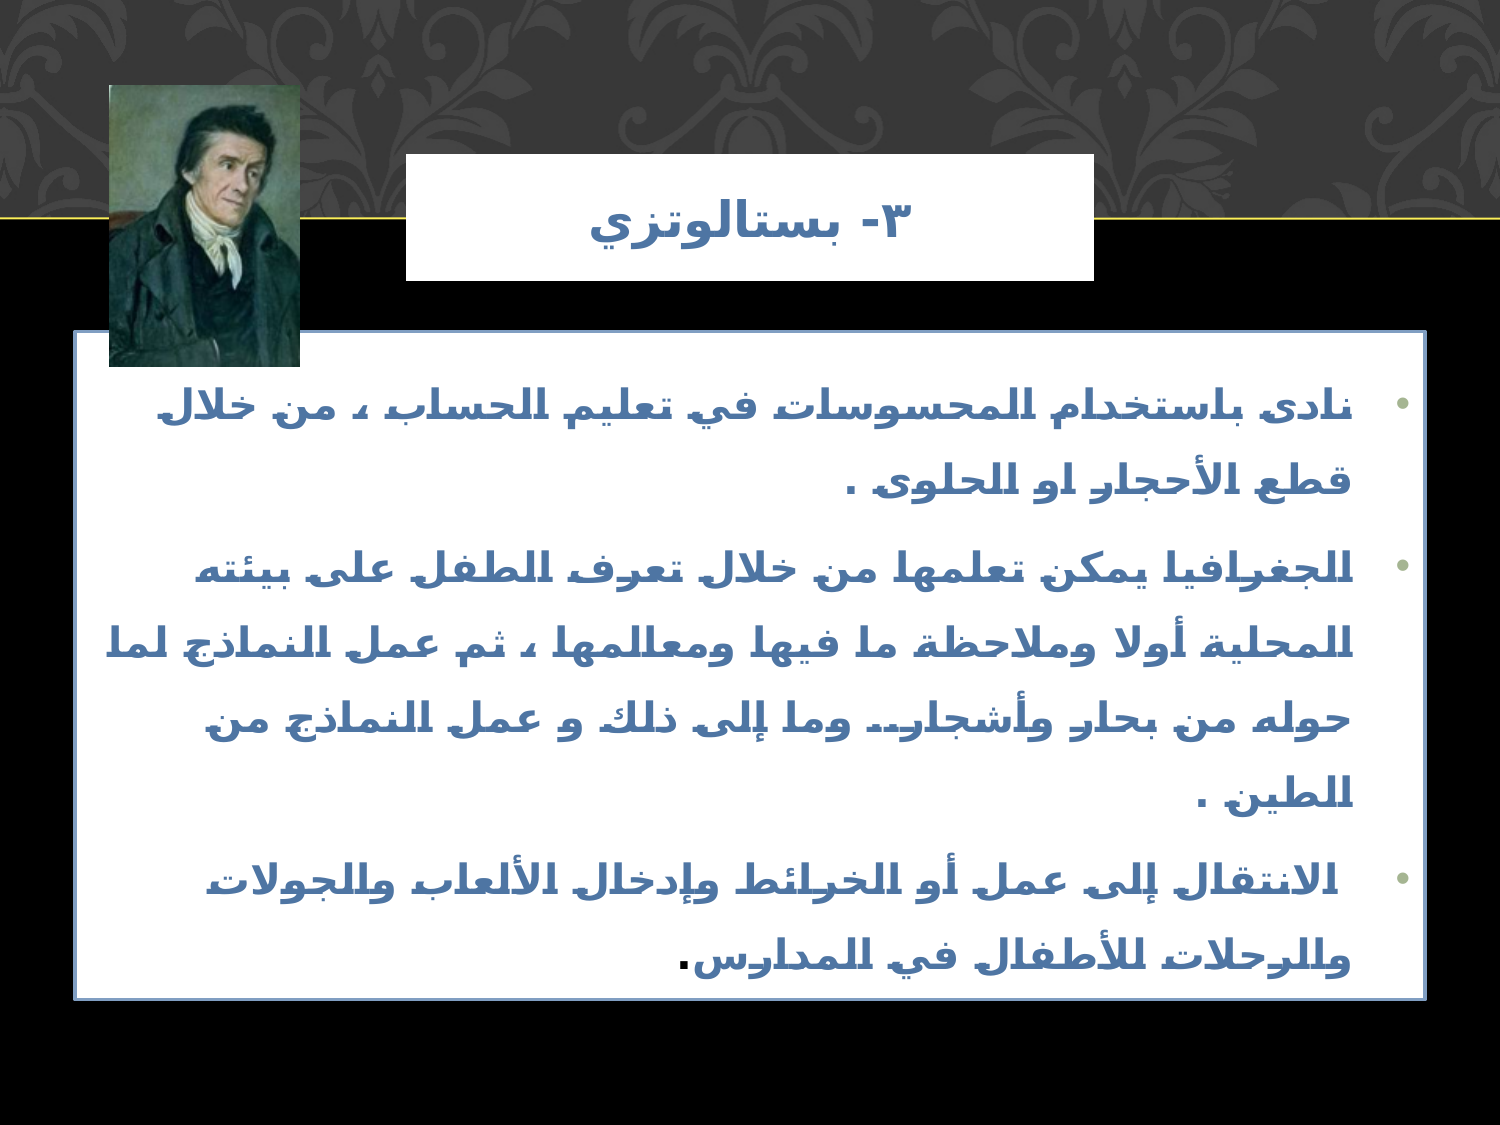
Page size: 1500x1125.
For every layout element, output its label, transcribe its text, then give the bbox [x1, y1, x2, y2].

picture [108, 84, 300, 367]
list نادى باستخدام المحسوسات في تعليم الحساب ، من خلال قطع الأحجار او الحلوى . الجغرافيا يمكن تعلمها من خلال تعرف الطفل على بيئته المحلية أولا وملاحظة ما فيها ومعالمها ، ثم عمل النماذج لما حوله من بحار وأشجار.. وما إلى ذلك و عمل النماذج من الطين . الانتقال إلى عمل أو الخرائط وإدخال الألعاب والجولات والرحلات للأطفال في المدارس. [73, 330, 1427, 1001]
title ٣- بستالوتزي [406, 154, 1094, 281]
